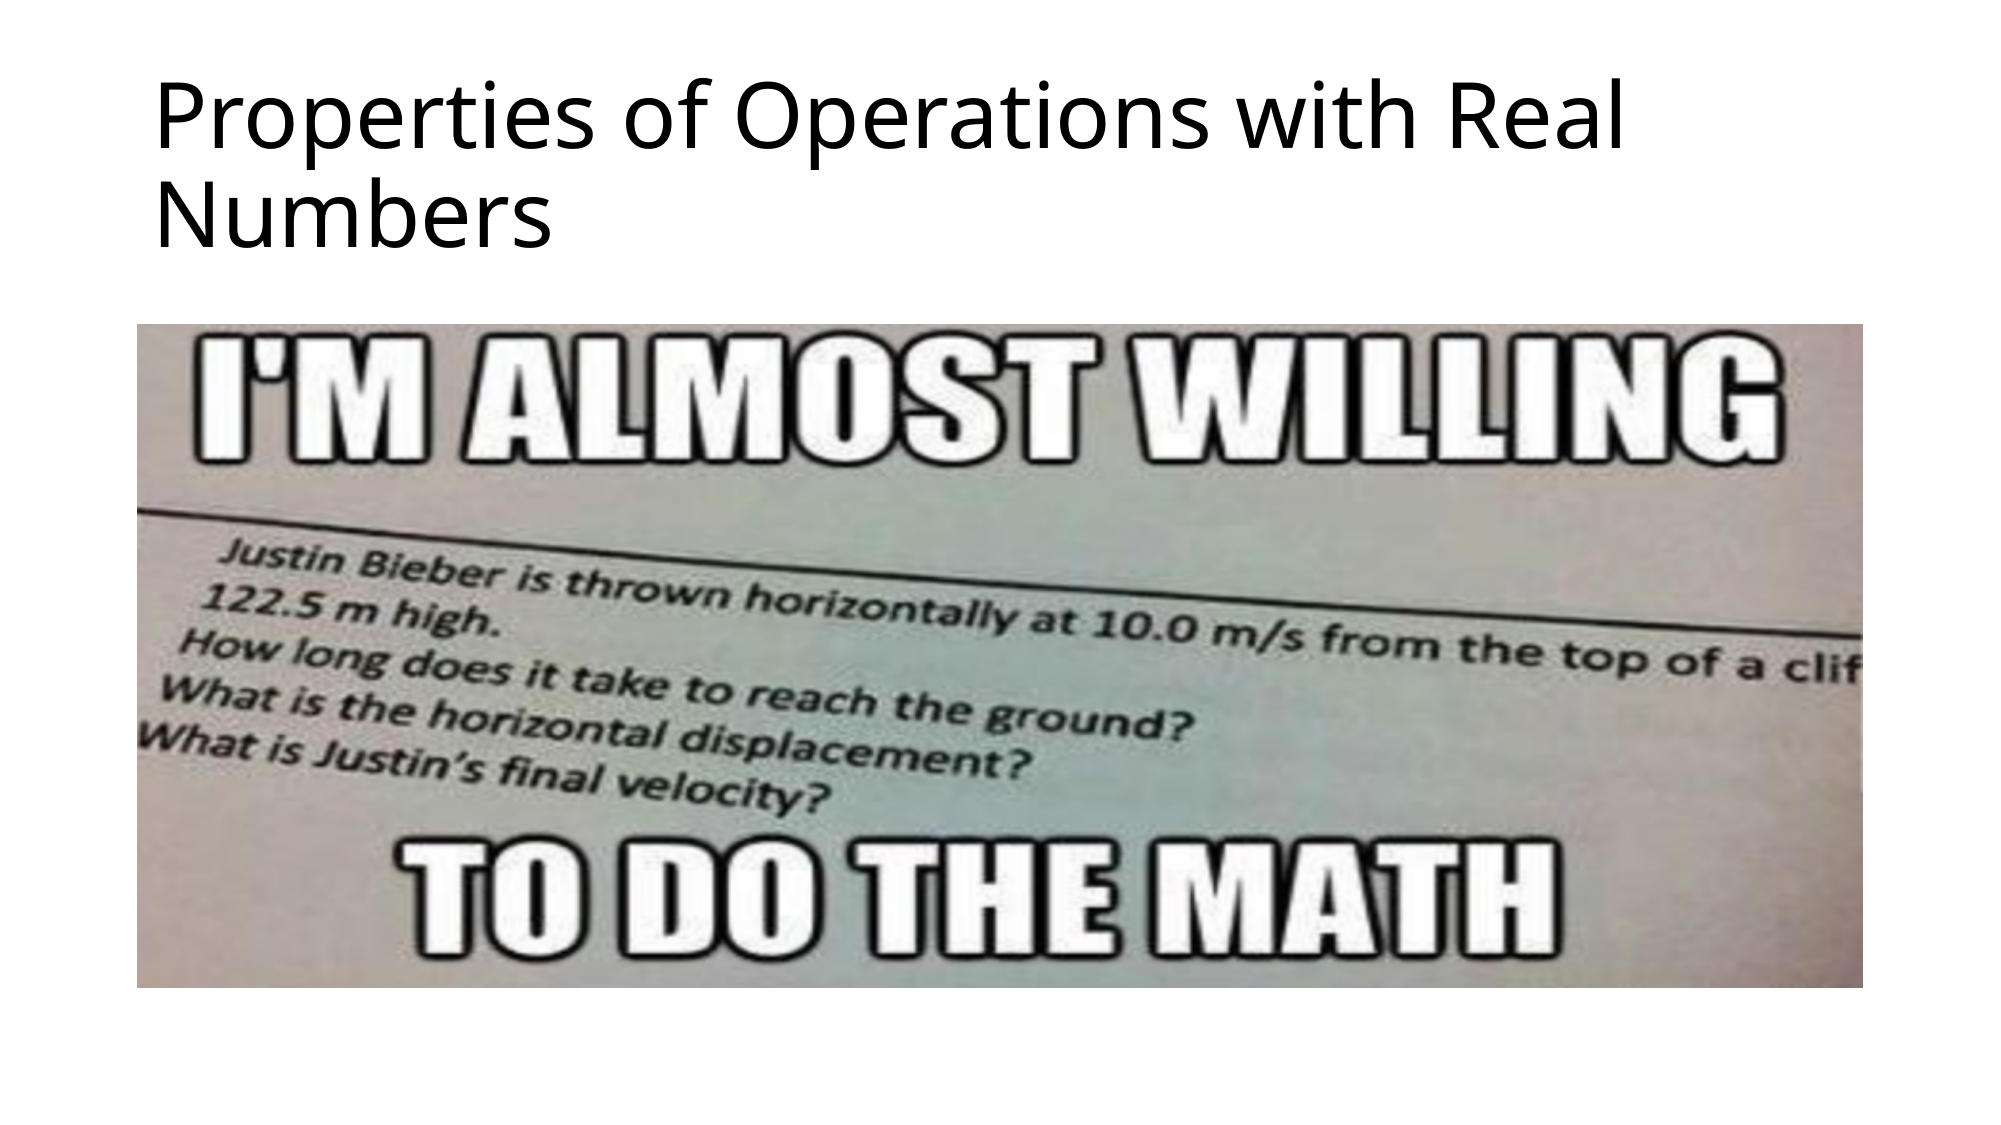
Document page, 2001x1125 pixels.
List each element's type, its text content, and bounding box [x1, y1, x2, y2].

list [137, 299, 1863, 1014]
title Properties of Operations with Real Numbers [137, 59, 1863, 278]
